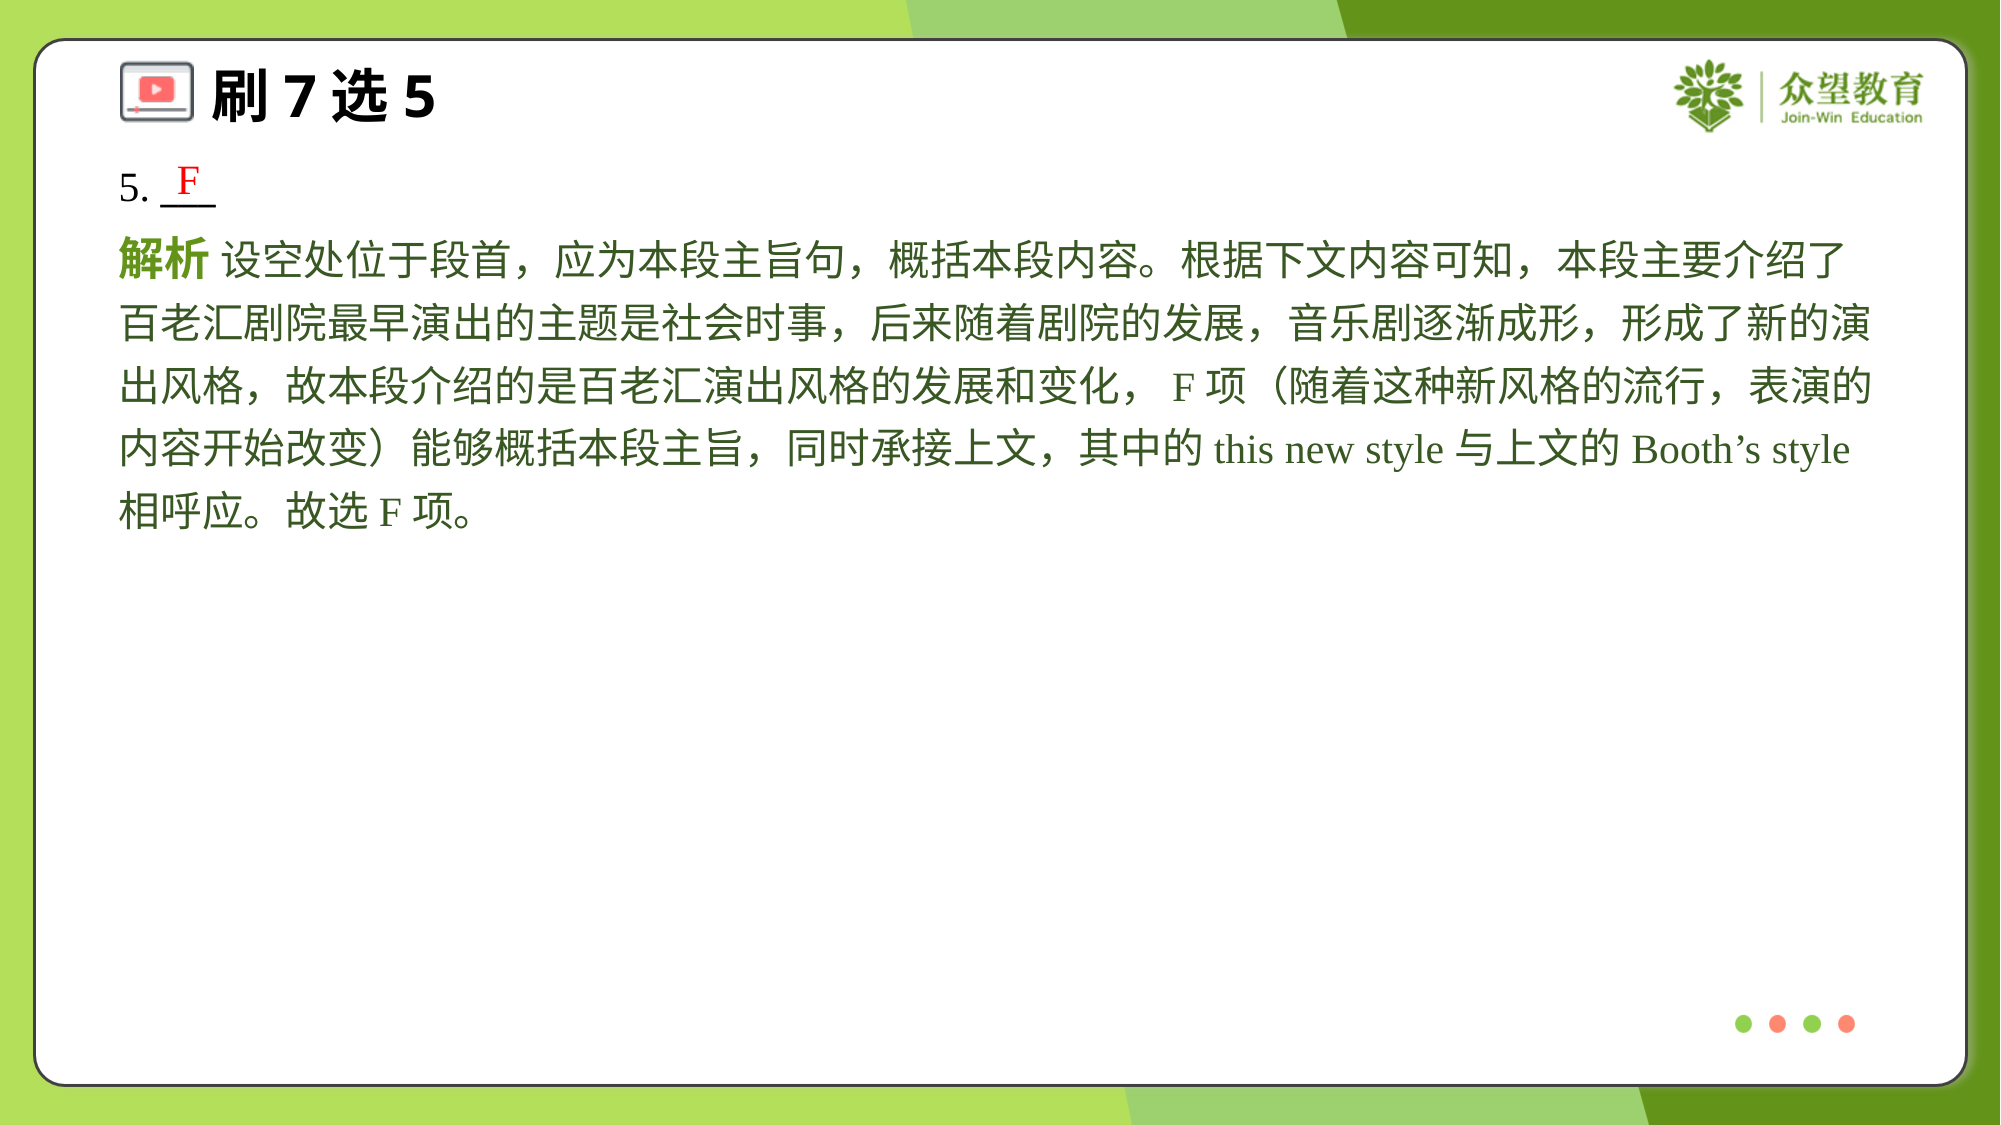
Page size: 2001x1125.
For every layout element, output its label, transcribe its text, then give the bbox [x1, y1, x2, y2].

text_box 解析 设空处位于段首，应为本段主旨句，概括本段内容。根据下文内容可知，本段主要介绍了百老汇剧院最早演出的主题是社会时事，后来随着剧院的发展，音乐剧逐渐成形，形成了新的演出风格，故本段介绍的是百老汇演出风格的发展和变化，F项（随着这种新风格的流行，表演的内容开始改变）能够概括本段主旨，同时承接上文，其中的this new style与上文的Booth’s style相呼应。故选F项。 [118, 215, 1883, 530]
picture [0, 0, 2000, 1125]
text_box F [172, 140, 205, 199]
text_box 5. ___ [118, 146, 1883, 204]
